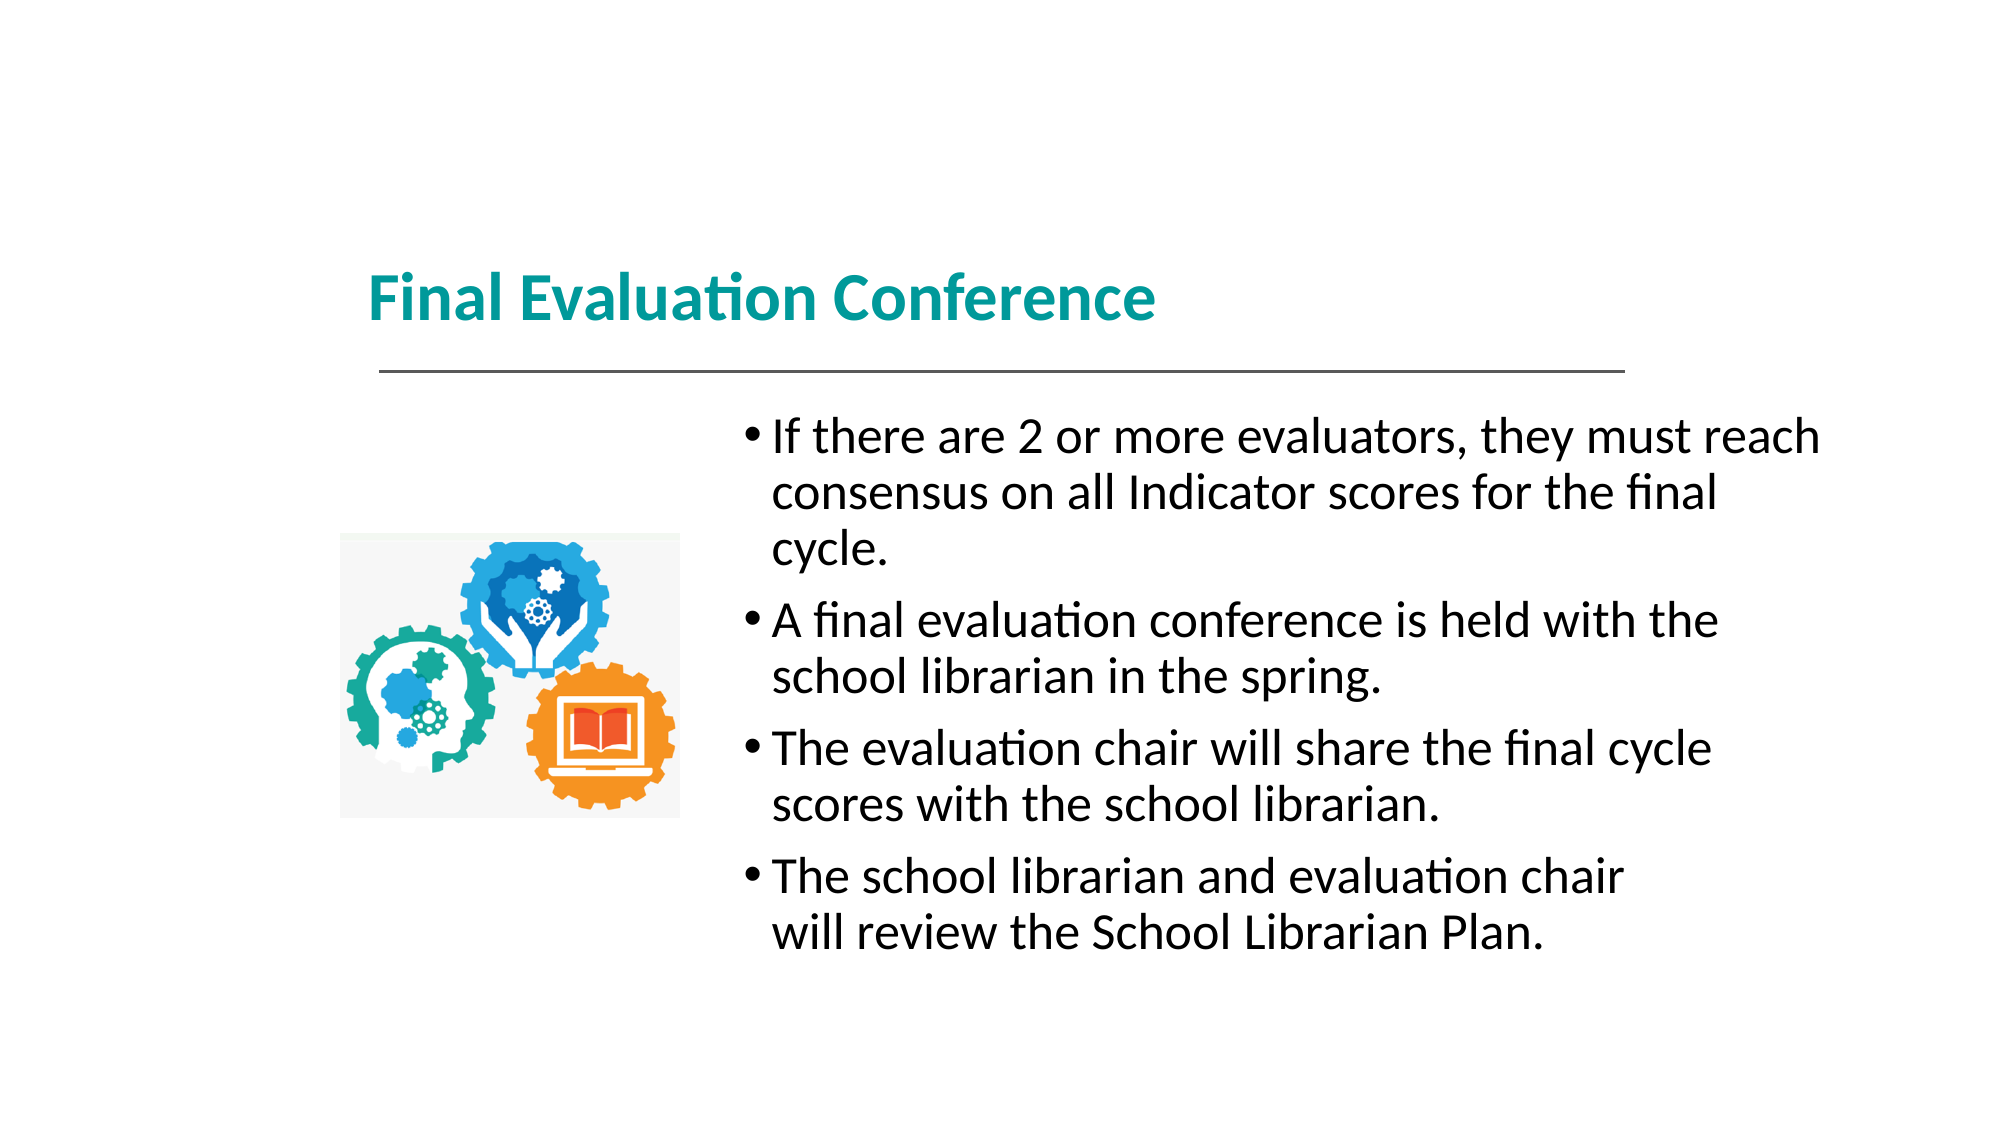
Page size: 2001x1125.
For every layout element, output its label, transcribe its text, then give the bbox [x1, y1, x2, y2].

list If there are 2 or more evaluators, they must reach consensus on all Indicator scores for the final cycle. A final evaluation conference is held with the school librarian in the spring. The evaluation chair will share the final cycle scores with the school librarian. The school librarian and evaluation chair will review the School Librarian Plan. [743, 408, 1824, 1001]
picture [340, 533, 680, 818]
title Final Evaluation Conference [368, 160, 1671, 335]
